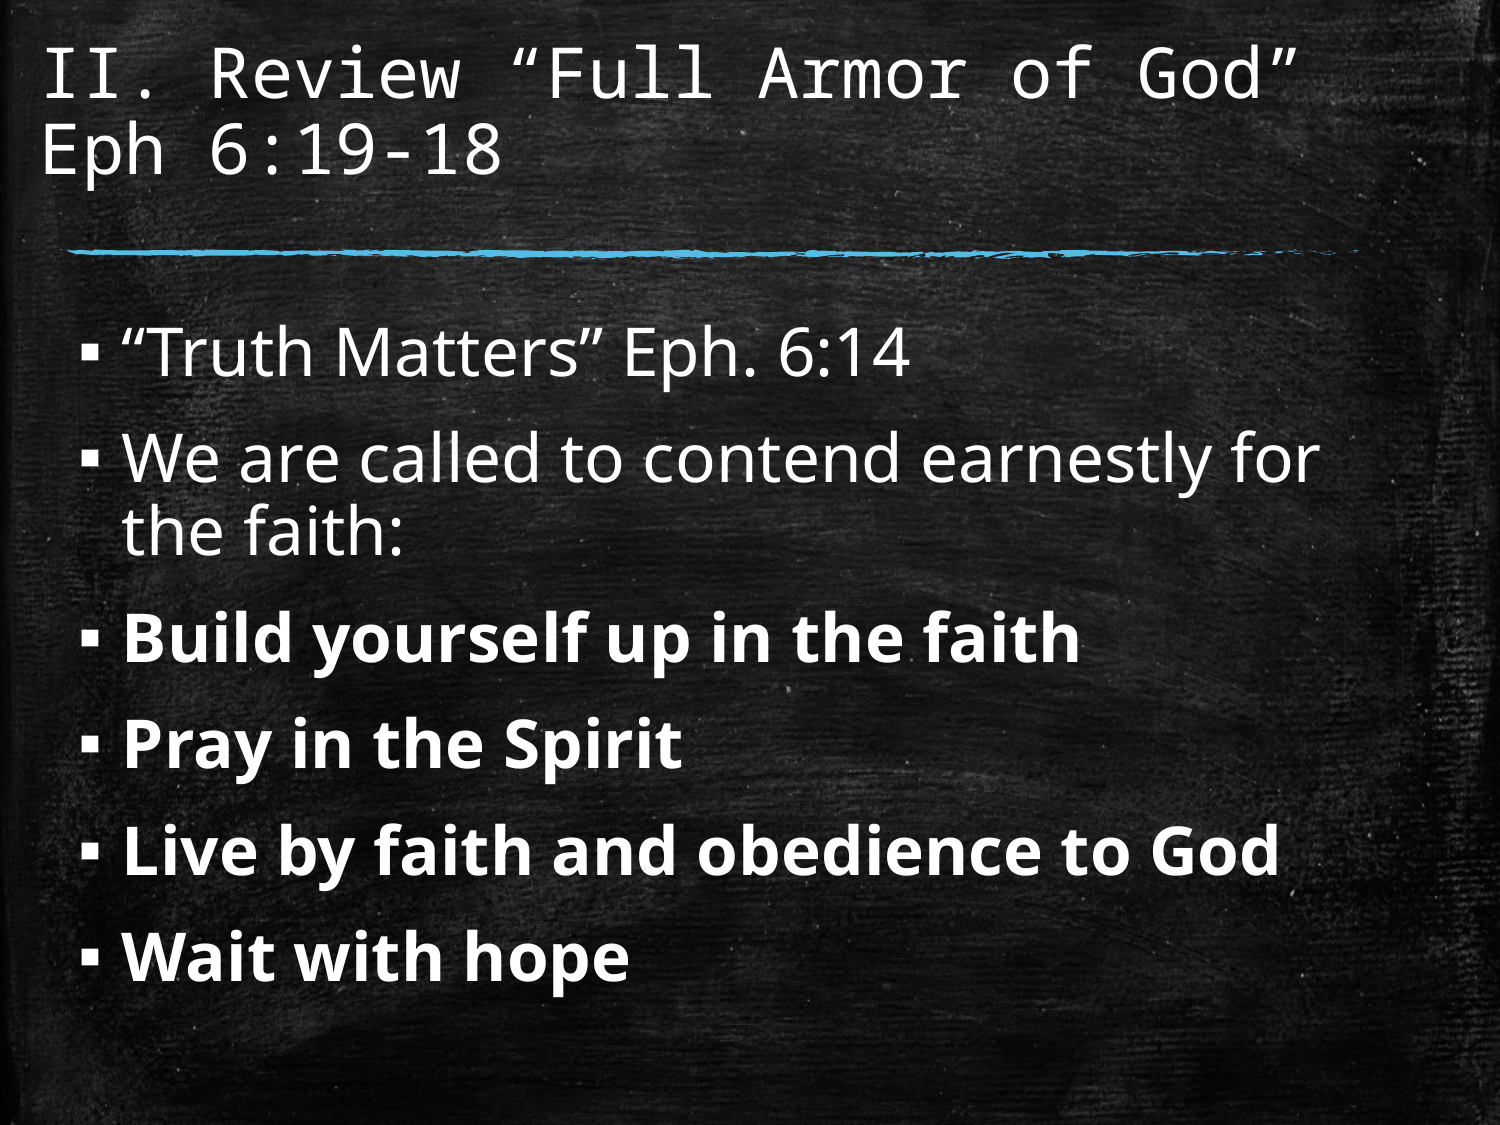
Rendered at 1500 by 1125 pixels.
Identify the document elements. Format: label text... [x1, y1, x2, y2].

list “Truth Matters” Eph. 6:14 We are called to contend earnestly for the faith: Build yourself up in the faith Pray in the Spirit Live by faith and obedience to God Wait with hope [63, 310, 1457, 1011]
title II. Review “Full Armor of God” Eph 6:19-18 [24, 29, 1475, 198]
